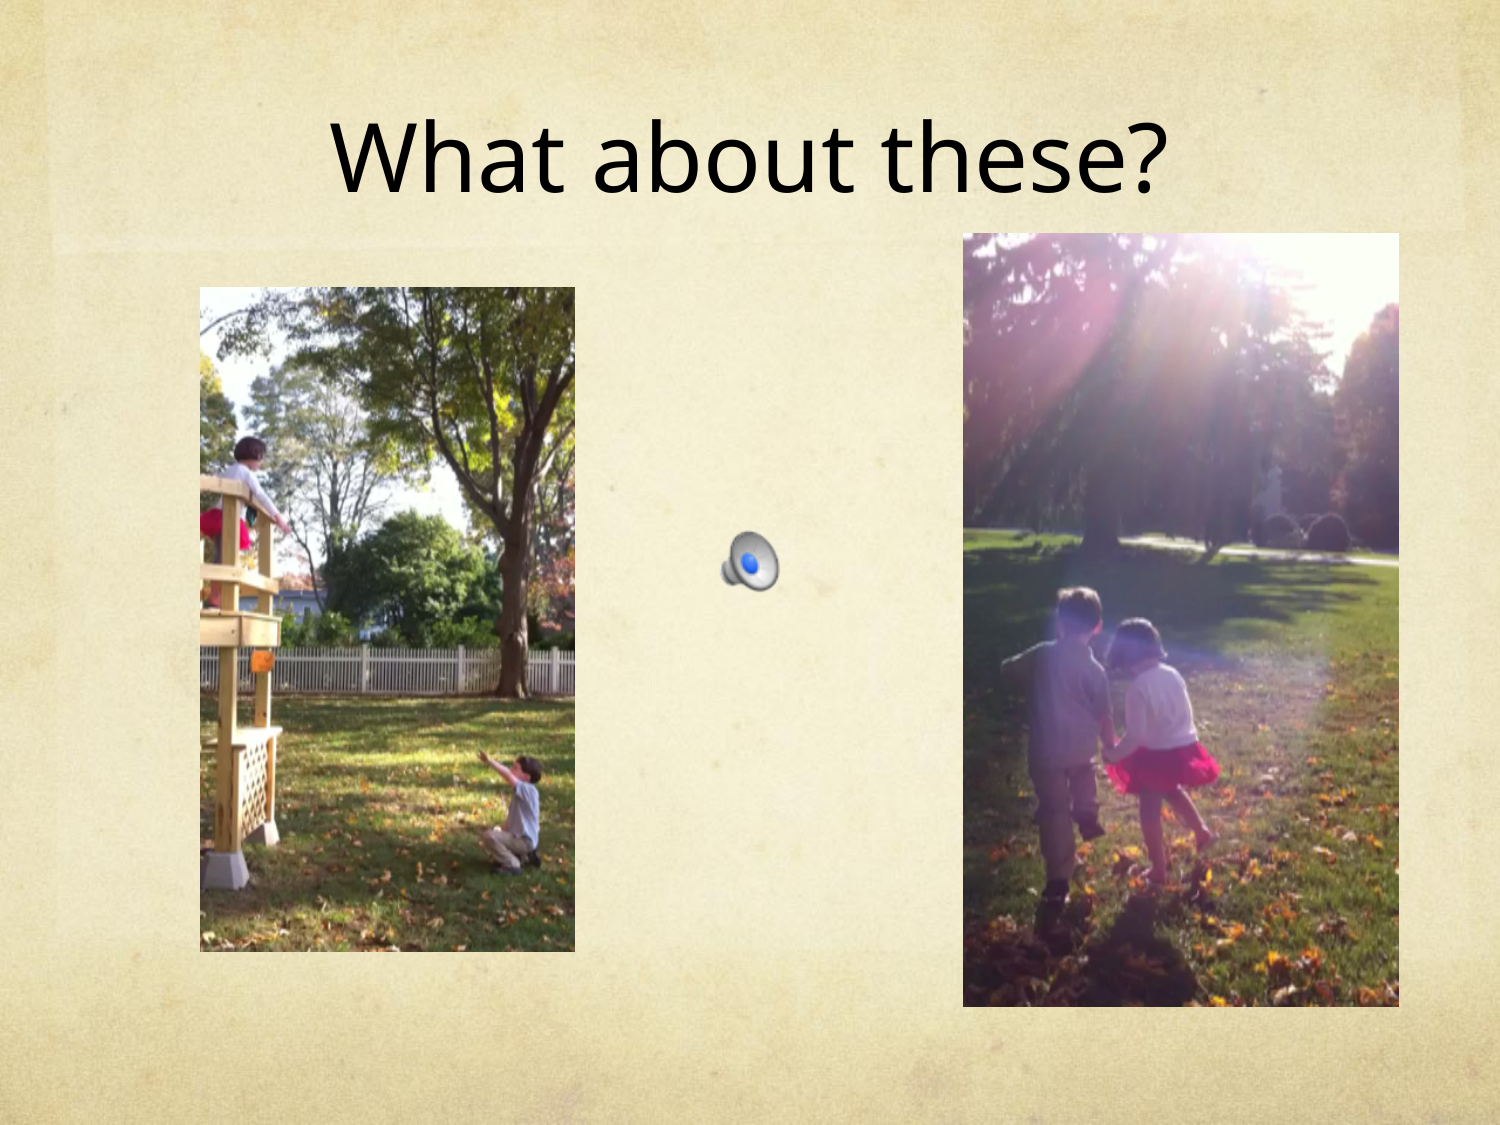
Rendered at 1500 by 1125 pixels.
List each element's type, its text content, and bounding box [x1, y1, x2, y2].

picture [0, 0, 1500, 1125]
title What about these? [150, 82, 1350, 225]
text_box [961, 231, 1400, 1008]
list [199, 286, 576, 953]
